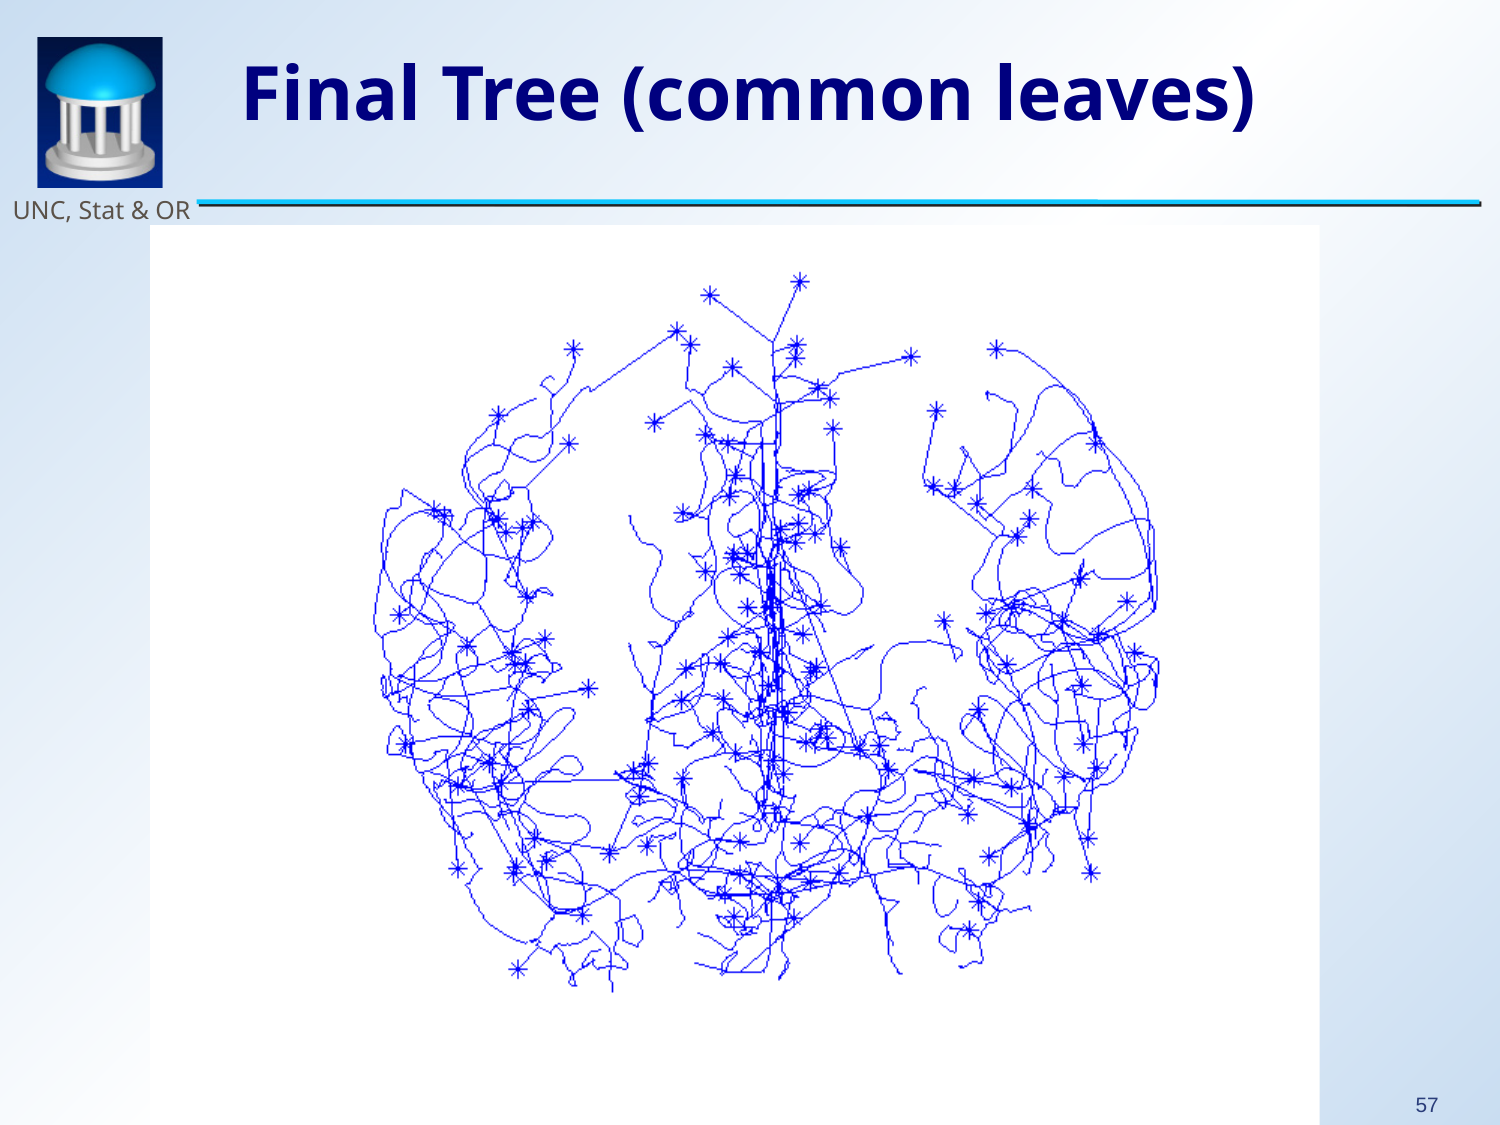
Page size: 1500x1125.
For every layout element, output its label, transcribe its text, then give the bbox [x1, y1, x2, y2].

picture [149, 224, 1320, 1125]
title Final Tree (common leaves) [224, 24, 1398, 156]
